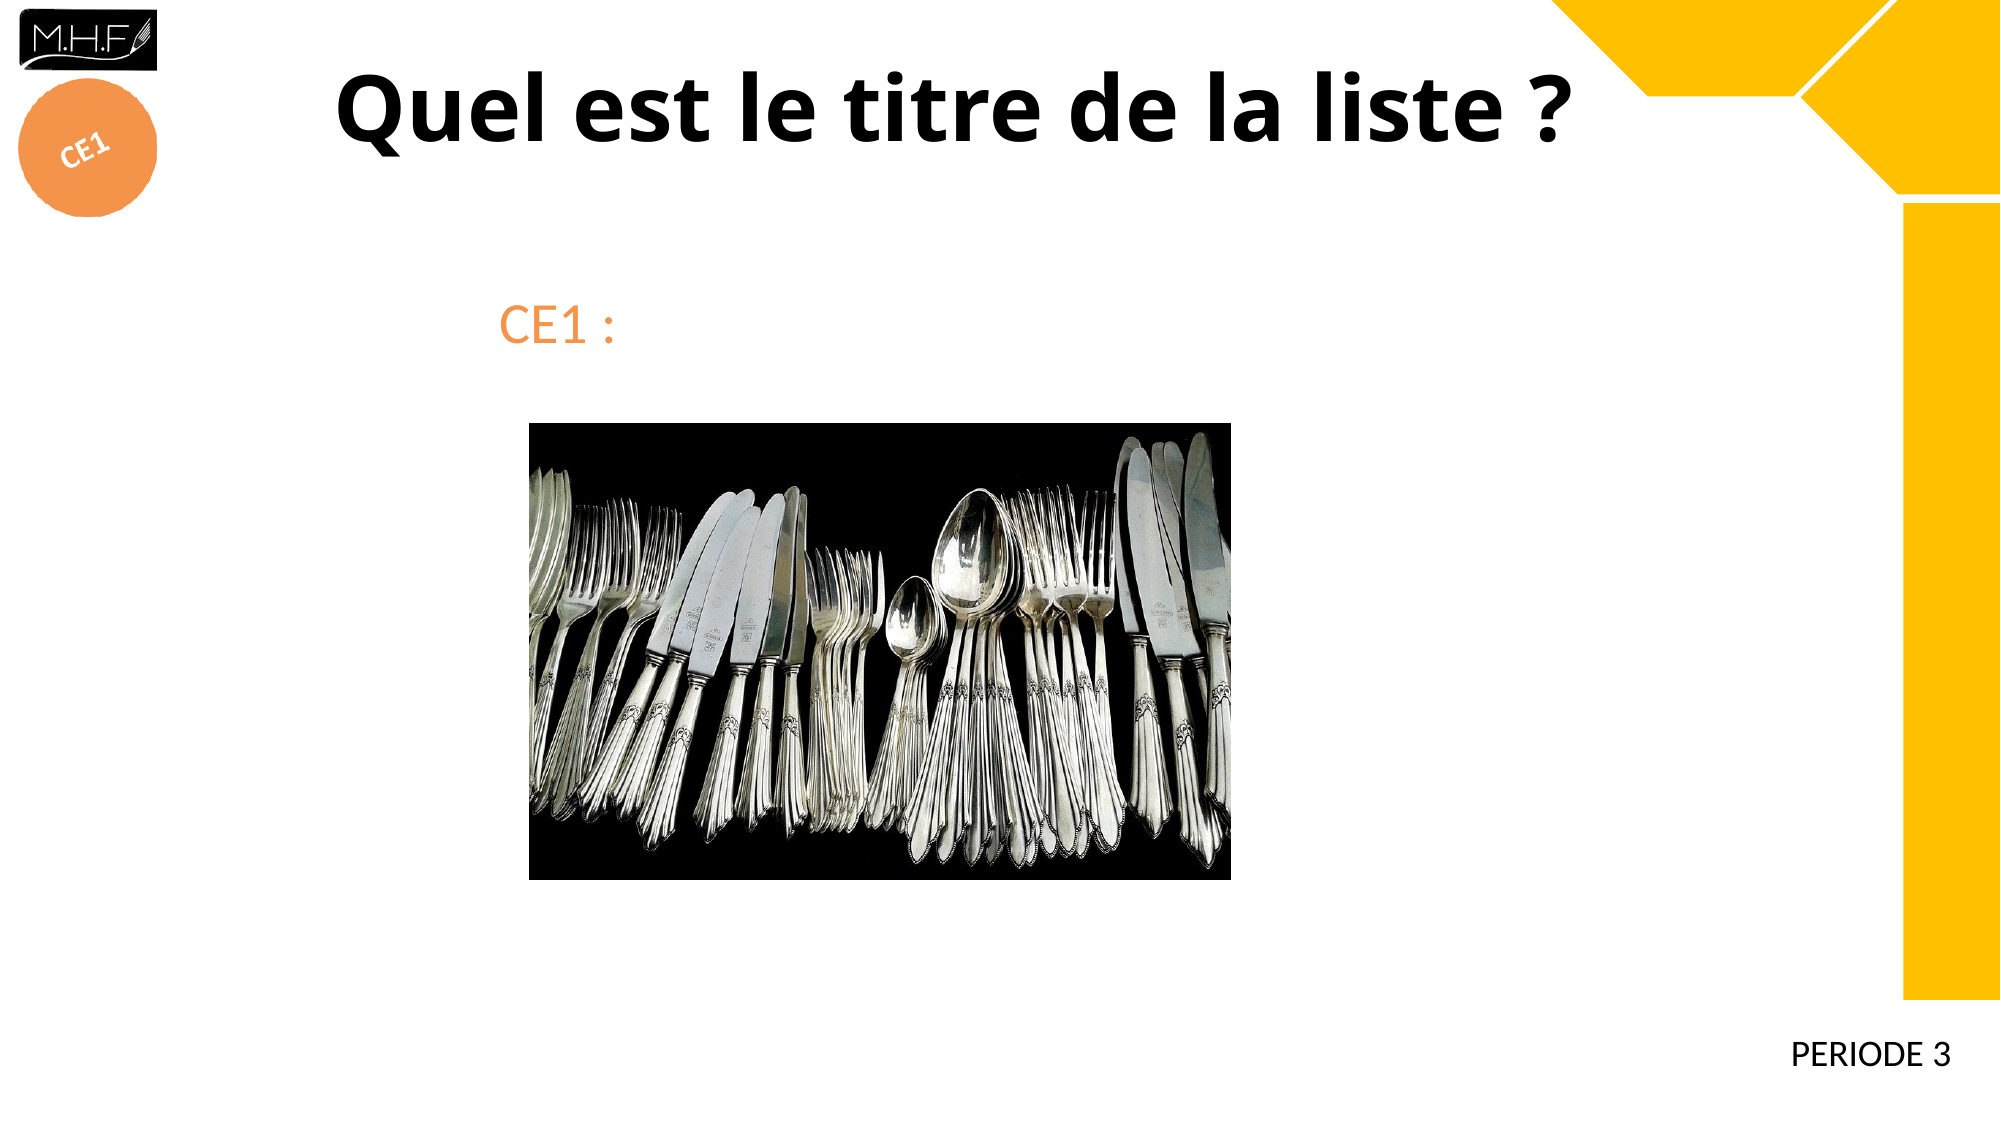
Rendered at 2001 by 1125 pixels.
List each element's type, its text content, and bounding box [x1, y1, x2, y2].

text_box [1902, 202, 2000, 1001]
picture [18, 78, 157, 218]
text_box [1799, 0, 2000, 196]
picture [529, 423, 1231, 880]
text_box PERIODE 3 [1362, 1021, 1967, 1125]
text_box [1549, 0, 1892, 98]
list CE1 : [484, 286, 1295, 1000]
picture [16, 7, 157, 74]
title Quel est le titre de la liste ? [318, 3, 1865, 221]
